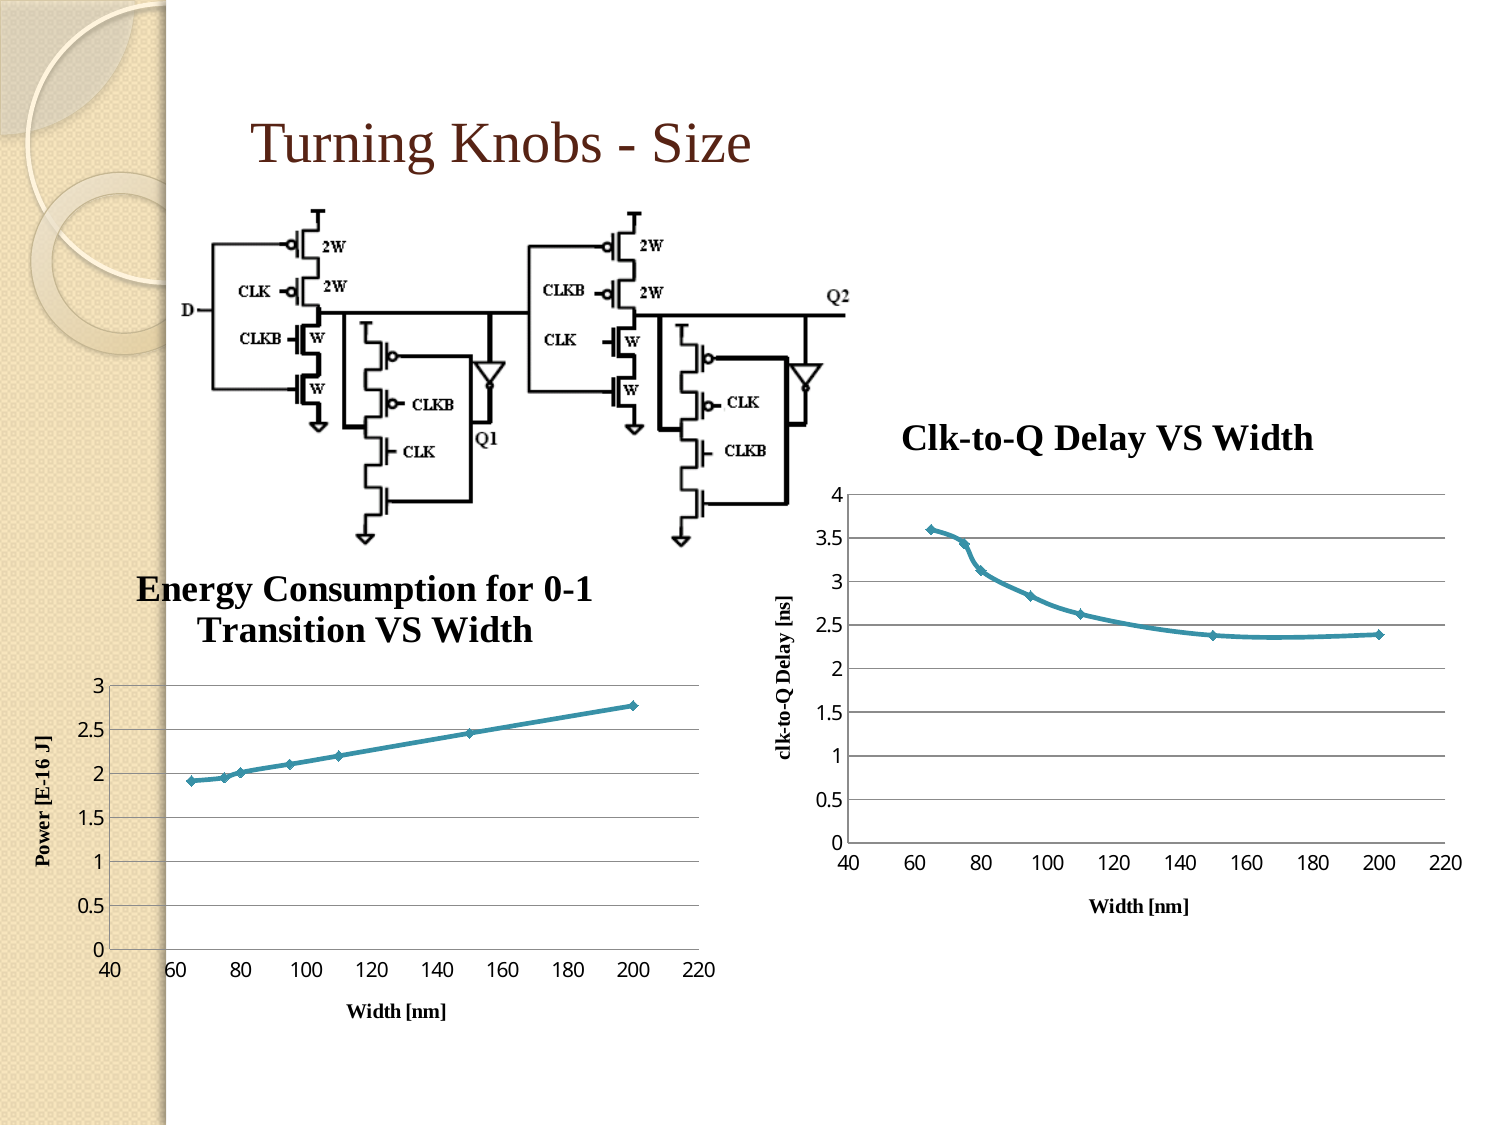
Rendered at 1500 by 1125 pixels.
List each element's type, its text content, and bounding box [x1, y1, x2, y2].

chart [0, 538, 730, 1055]
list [175, 198, 856, 536]
title Turning Knobs - Size [235, 45, 1466, 233]
chart [737, 386, 1477, 950]
